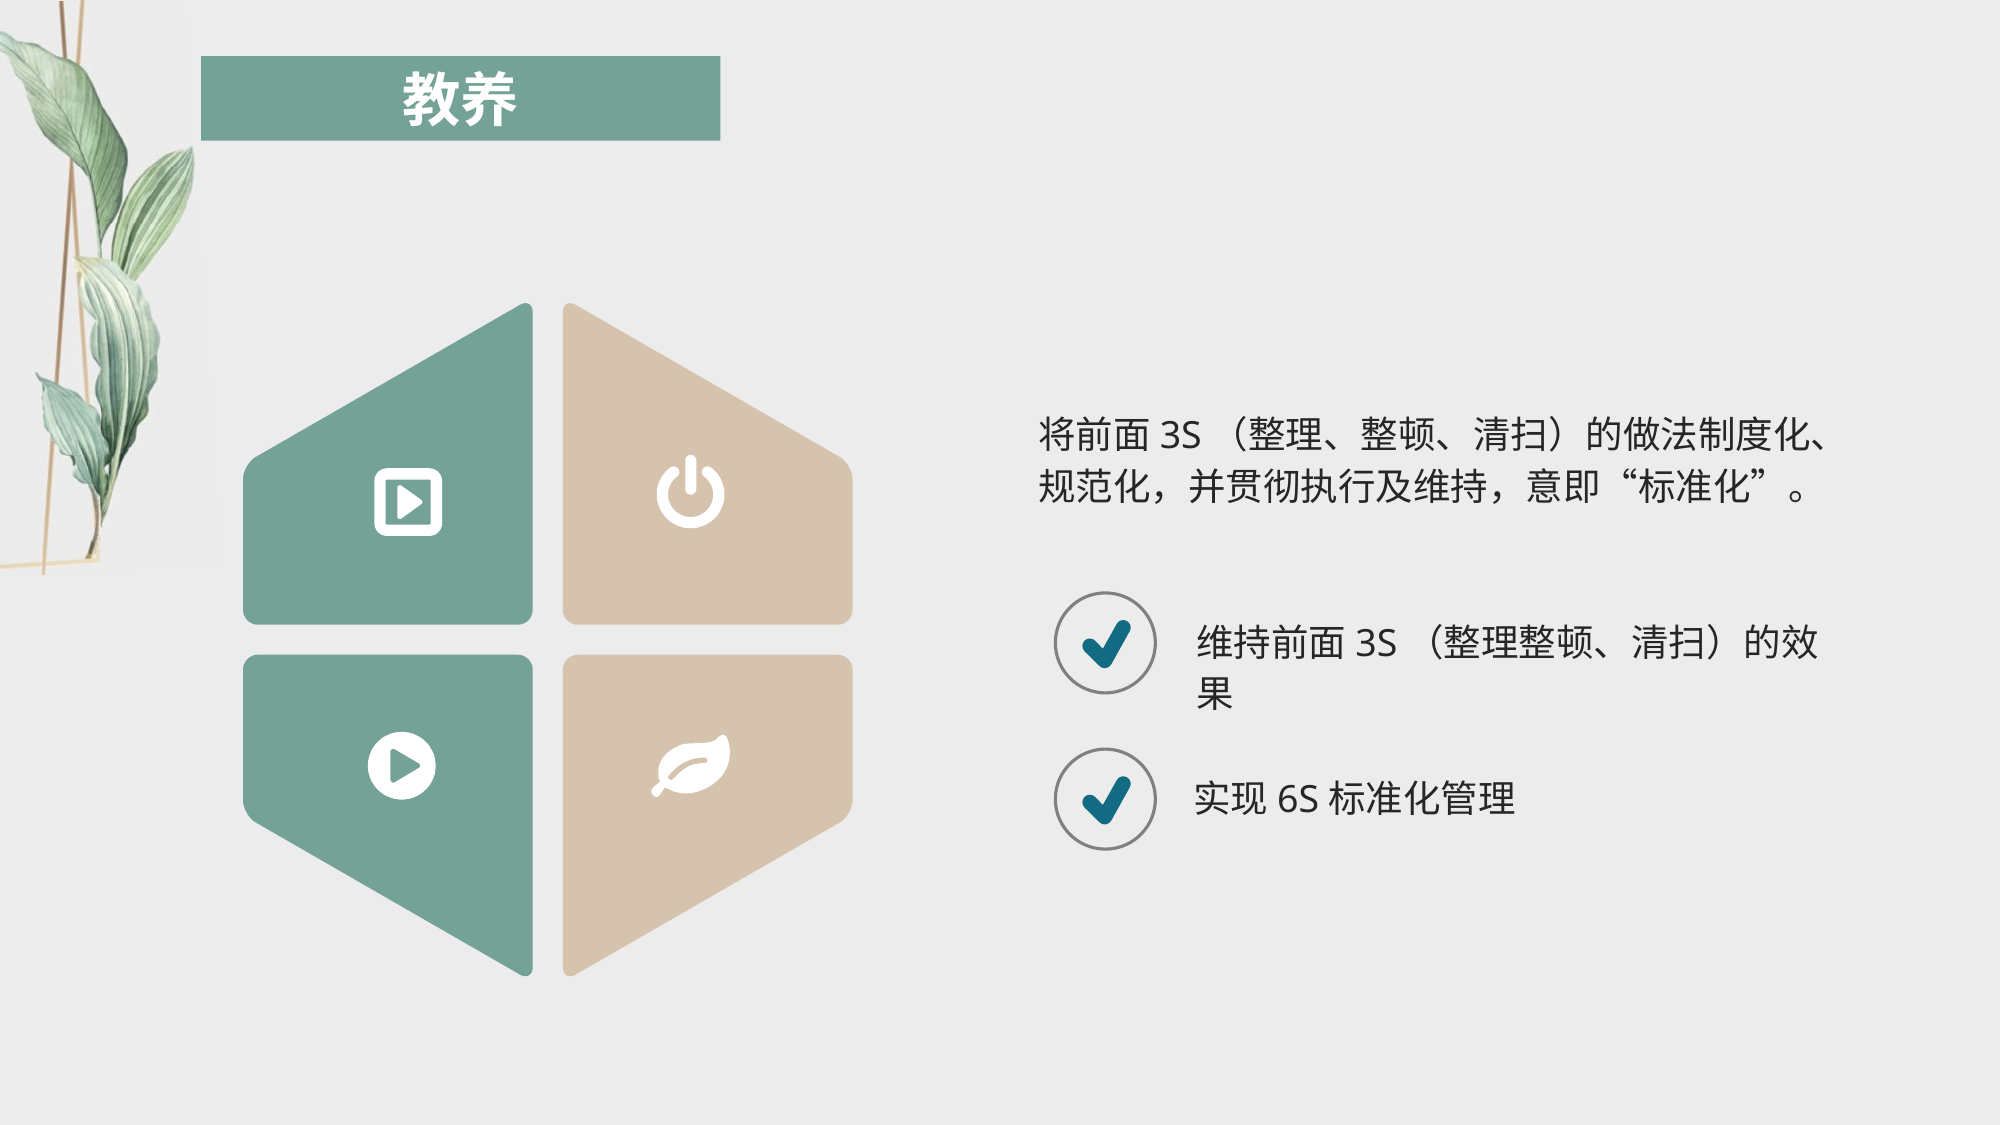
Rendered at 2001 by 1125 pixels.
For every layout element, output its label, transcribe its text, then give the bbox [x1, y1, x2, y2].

text_box [562, 654, 853, 977]
text_box [651, 734, 730, 797]
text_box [374, 468, 443, 536]
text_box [656, 454, 725, 529]
text_box [243, 303, 533, 625]
text_box 维持前面3S（整理整顿、清扫）的效果 [1181, 605, 1836, 723]
text_box 将前面3S（整理、整顿、清扫）的做法制度化、规范化，并贯彻执行及维持，意即“标准化”。 [1023, 397, 1852, 515]
text_box 实现6S标准化管理 [1178, 761, 1849, 828]
text_box [243, 654, 533, 977]
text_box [1055, 749, 1156, 850]
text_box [562, 303, 853, 625]
text_box [367, 731, 436, 800]
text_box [1055, 592, 1156, 693]
picture [0, 0, 222, 578]
